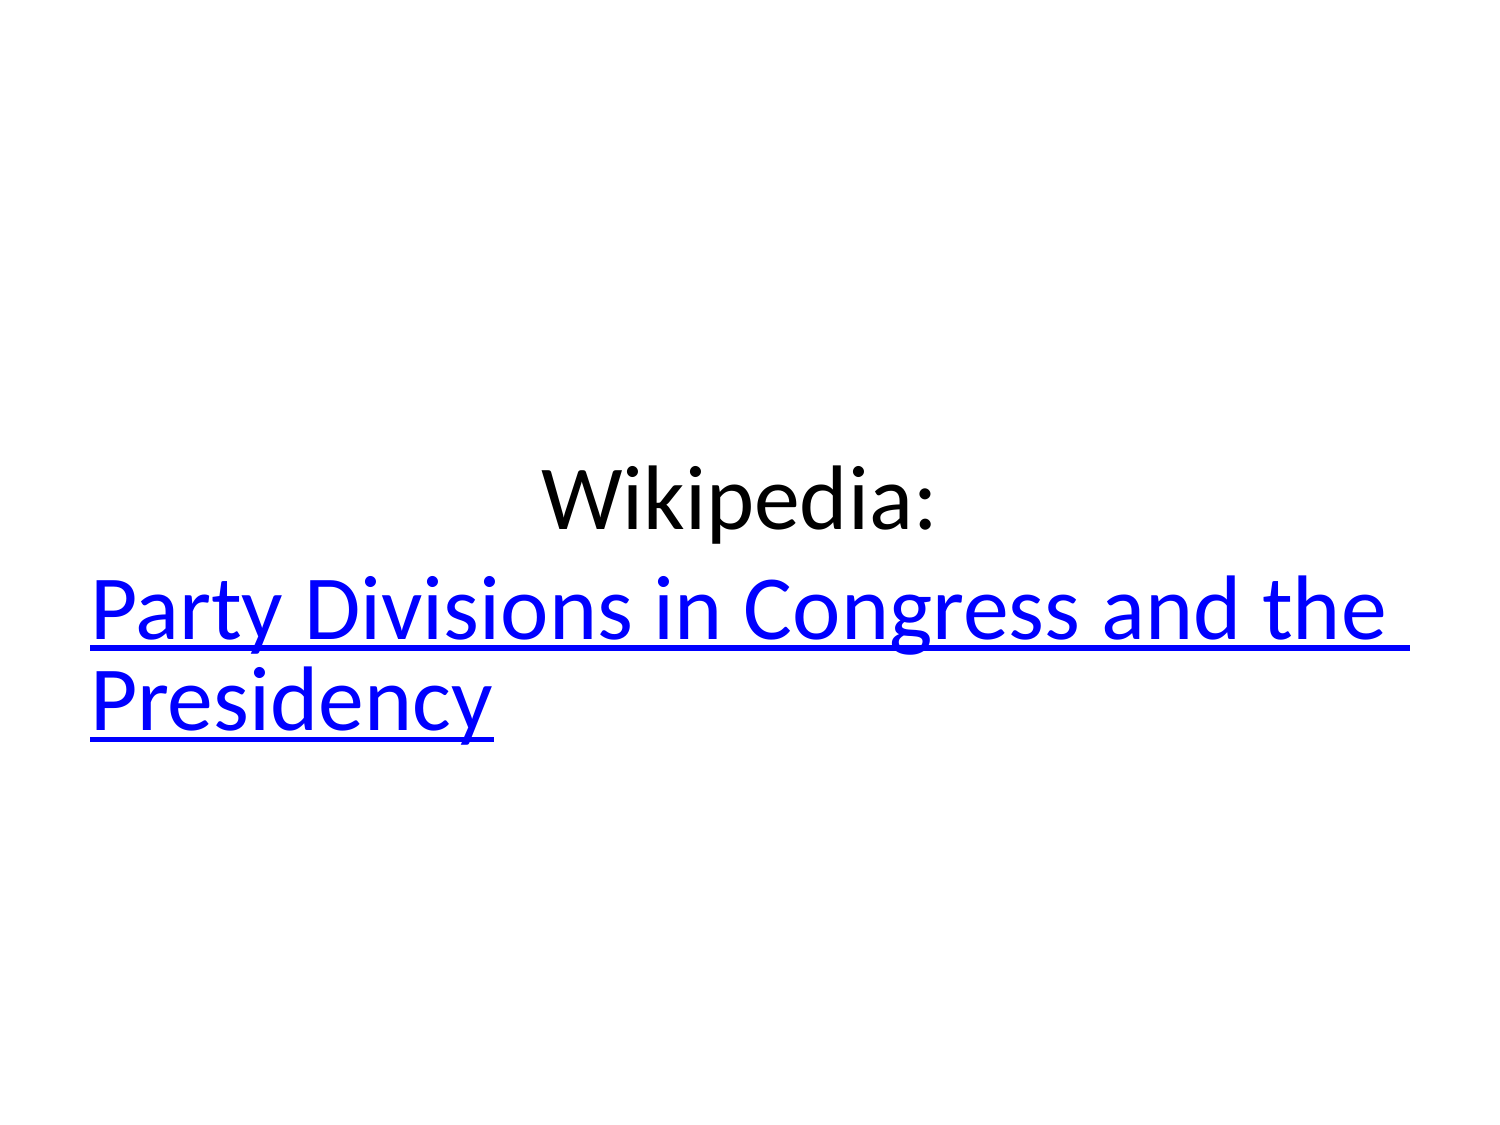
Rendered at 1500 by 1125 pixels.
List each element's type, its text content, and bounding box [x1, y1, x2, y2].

title Wikipedia: Party Divisions in Congress and the Presidency [74, 44, 1426, 1051]
